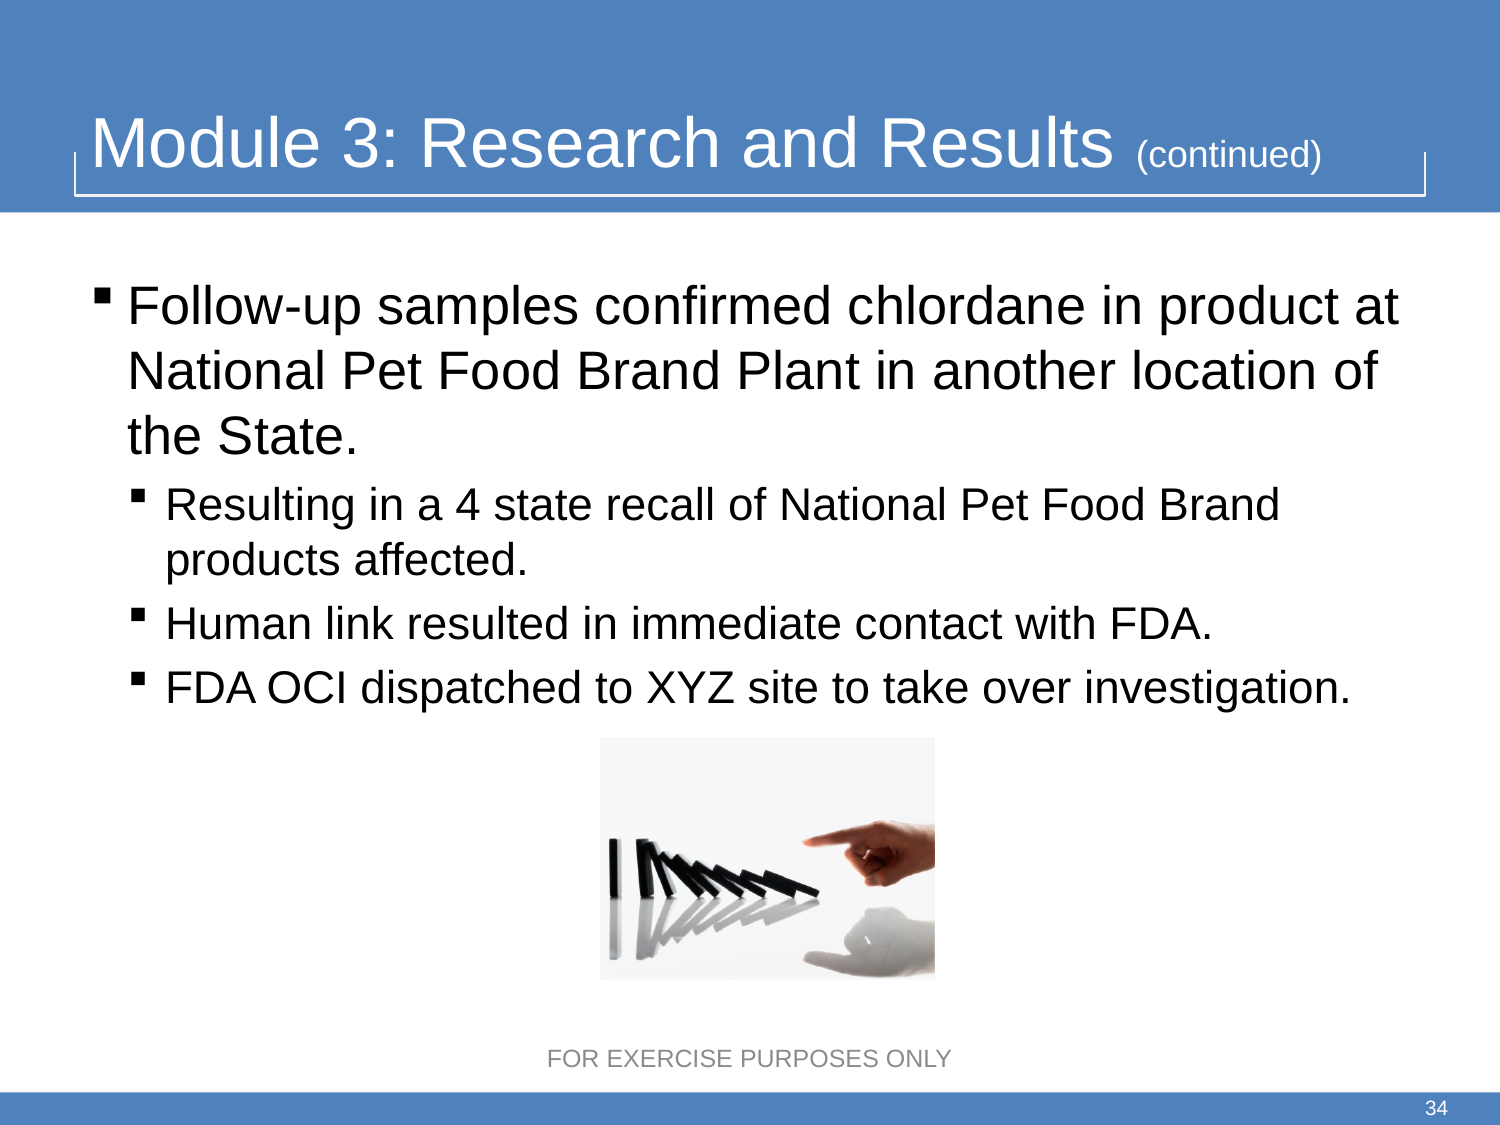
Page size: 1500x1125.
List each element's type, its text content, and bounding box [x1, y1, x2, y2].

footer FOR EXERCISE PURPOSES ONLY [512, 1042, 988, 1103]
title Module 3: Research and Results (continued) [74, 44, 1426, 233]
list Follow-up samples confirmed chlordane in product at National Pet Food Brand Plant in another location of the State. Resulting in a 4 state recall of National Pet Food Brand products affected. Human link resulted in immediate contact with FDA. FDA OCI dispatched to XYZ site to take over investigation. [74, 262, 1426, 1006]
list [599, 737, 935, 981]
